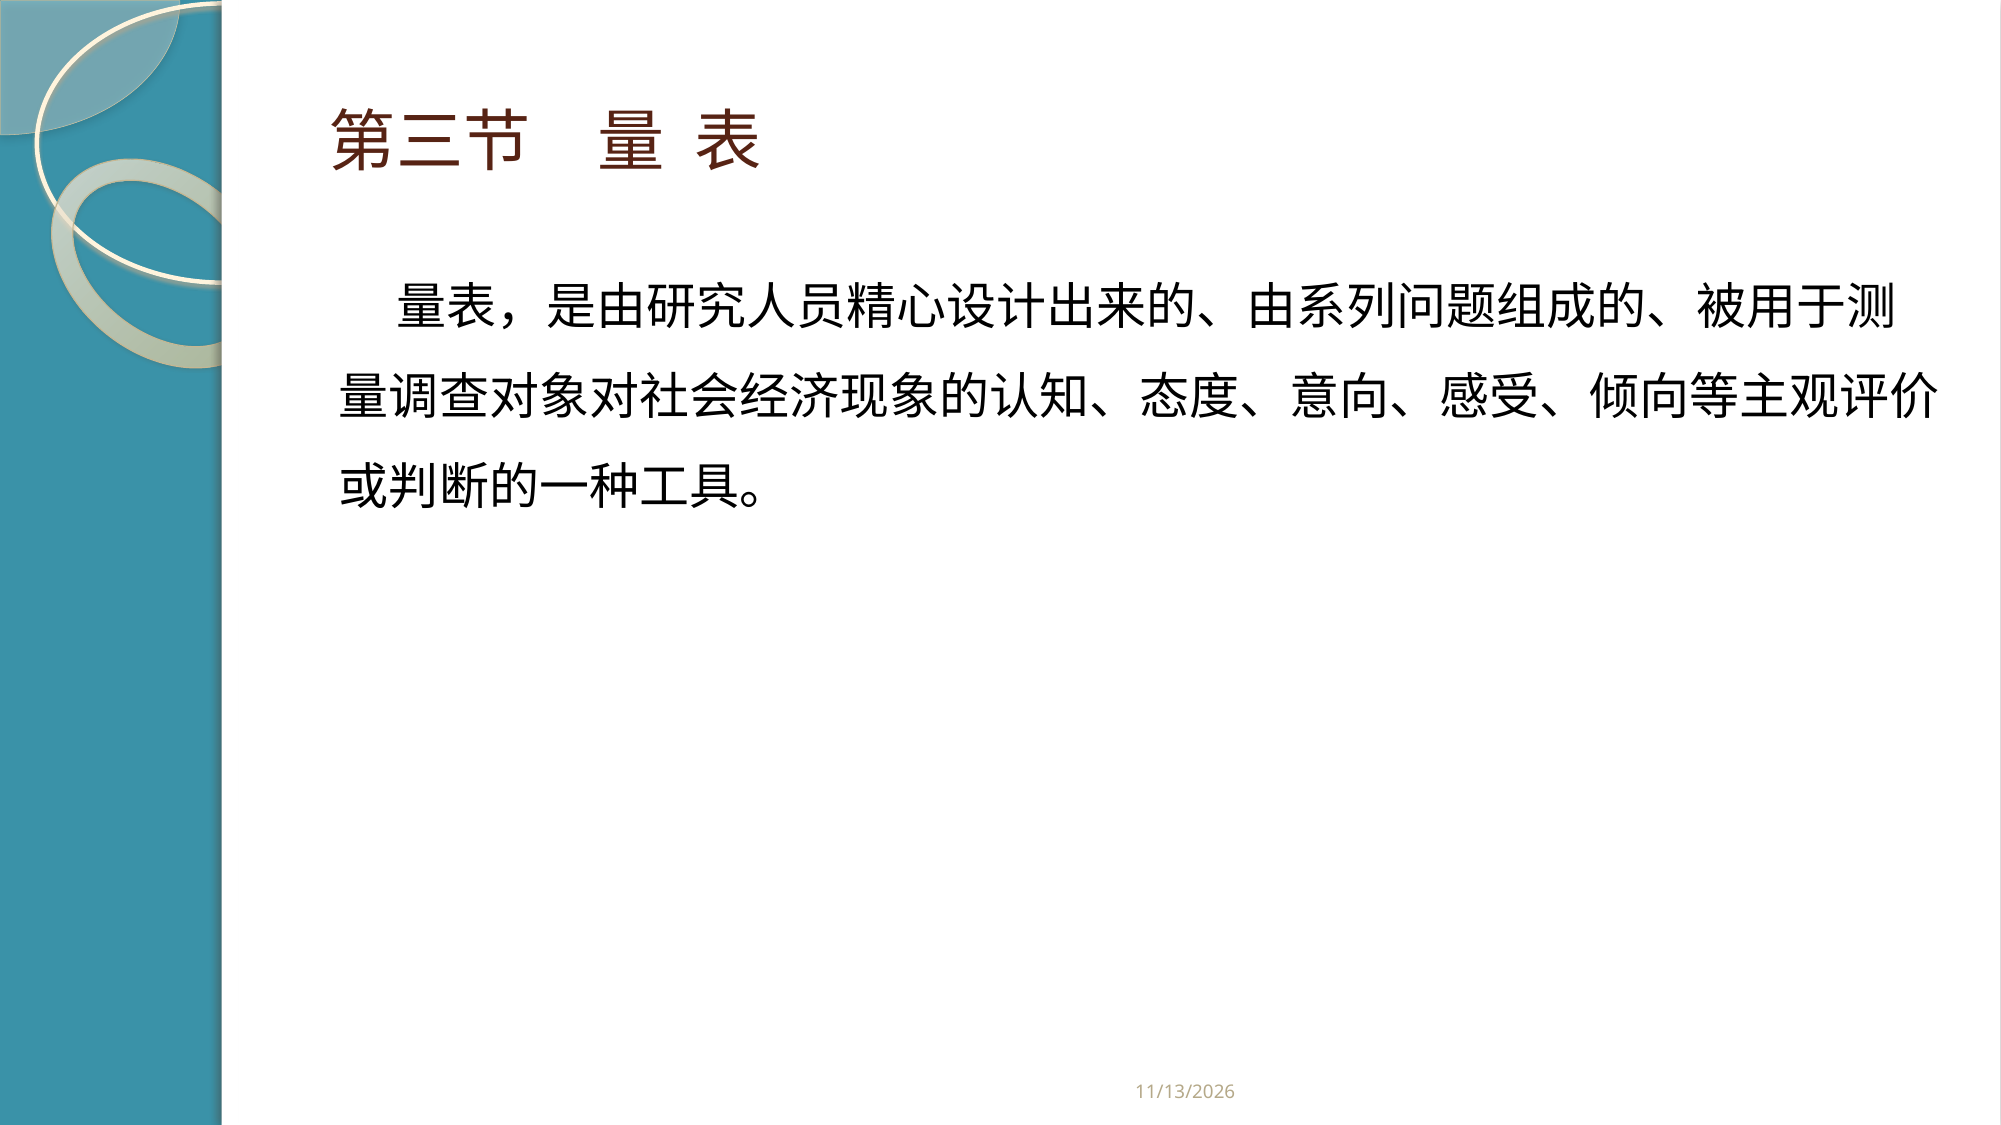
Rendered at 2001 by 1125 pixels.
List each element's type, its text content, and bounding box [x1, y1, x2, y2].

title 第三节 量 表 [313, 45, 1954, 233]
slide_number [783, 1034, 1250, 1113]
list 量表，是由研究人员精心设计出来的、由系列问题组成的、被用于测量调查对象对社会经济现象的认知、态度、意向、感受、倾向等主观评价或判断的一种工具。 [313, 237, 1954, 1025]
